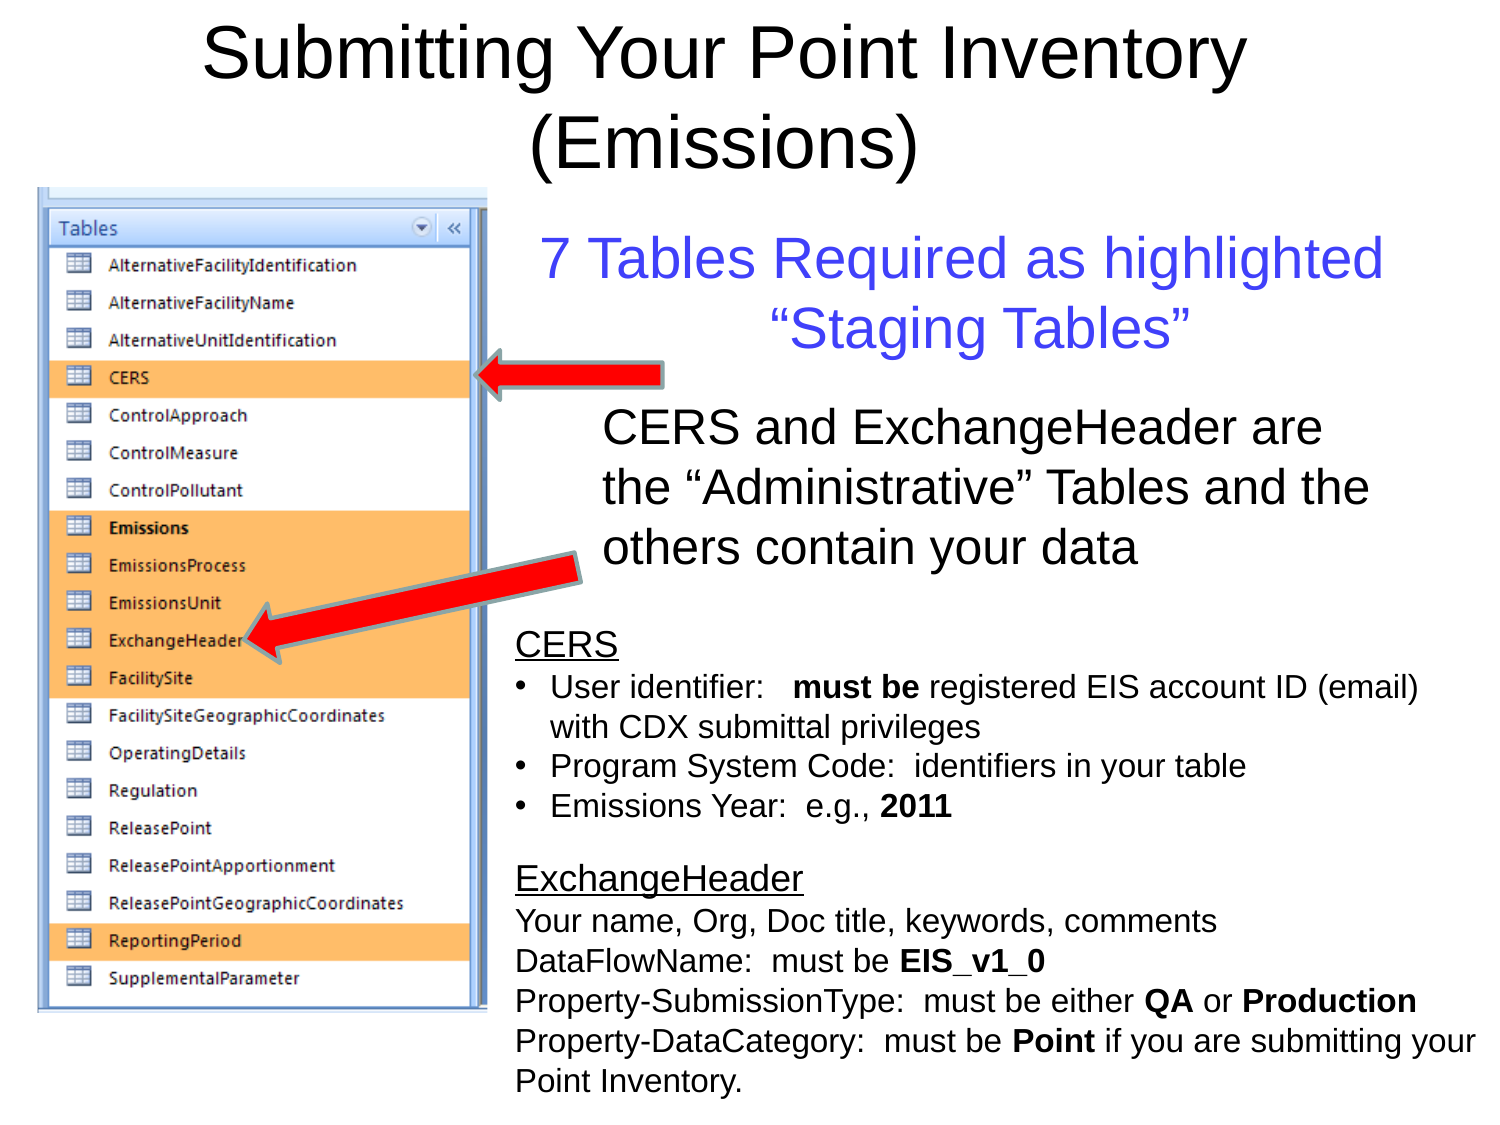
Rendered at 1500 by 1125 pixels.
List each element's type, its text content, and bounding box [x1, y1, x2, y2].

text_box CERS User identifier: must be registered EIS account ID (email) with CDX submittal privileges Program System Code: identifiers in your table Emissions Year: e.g., 2011 ExchangeHeader Your name, Org, Doc title, keywords, comments DataFlowName: must be EIS_v1_0 Property-SubmissionType: must be either QA or Production Property-DataCategory: must be Point if you are submitting your Point Inventory. [500, 612, 1500, 1125]
text_box [491, 348, 665, 402]
text_box 7 Tables Required as highlighted “Staging Tables” [524, 212, 1438, 368]
title Submitting Your Point Inventory (Emissions) [0, 0, 1451, 188]
text_box [491, 550, 583, 604]
text_box CERS and ExchangeHeader are the “Administrative” Tables and the others contain your data [587, 387, 1400, 583]
picture [37, 187, 488, 1013]
